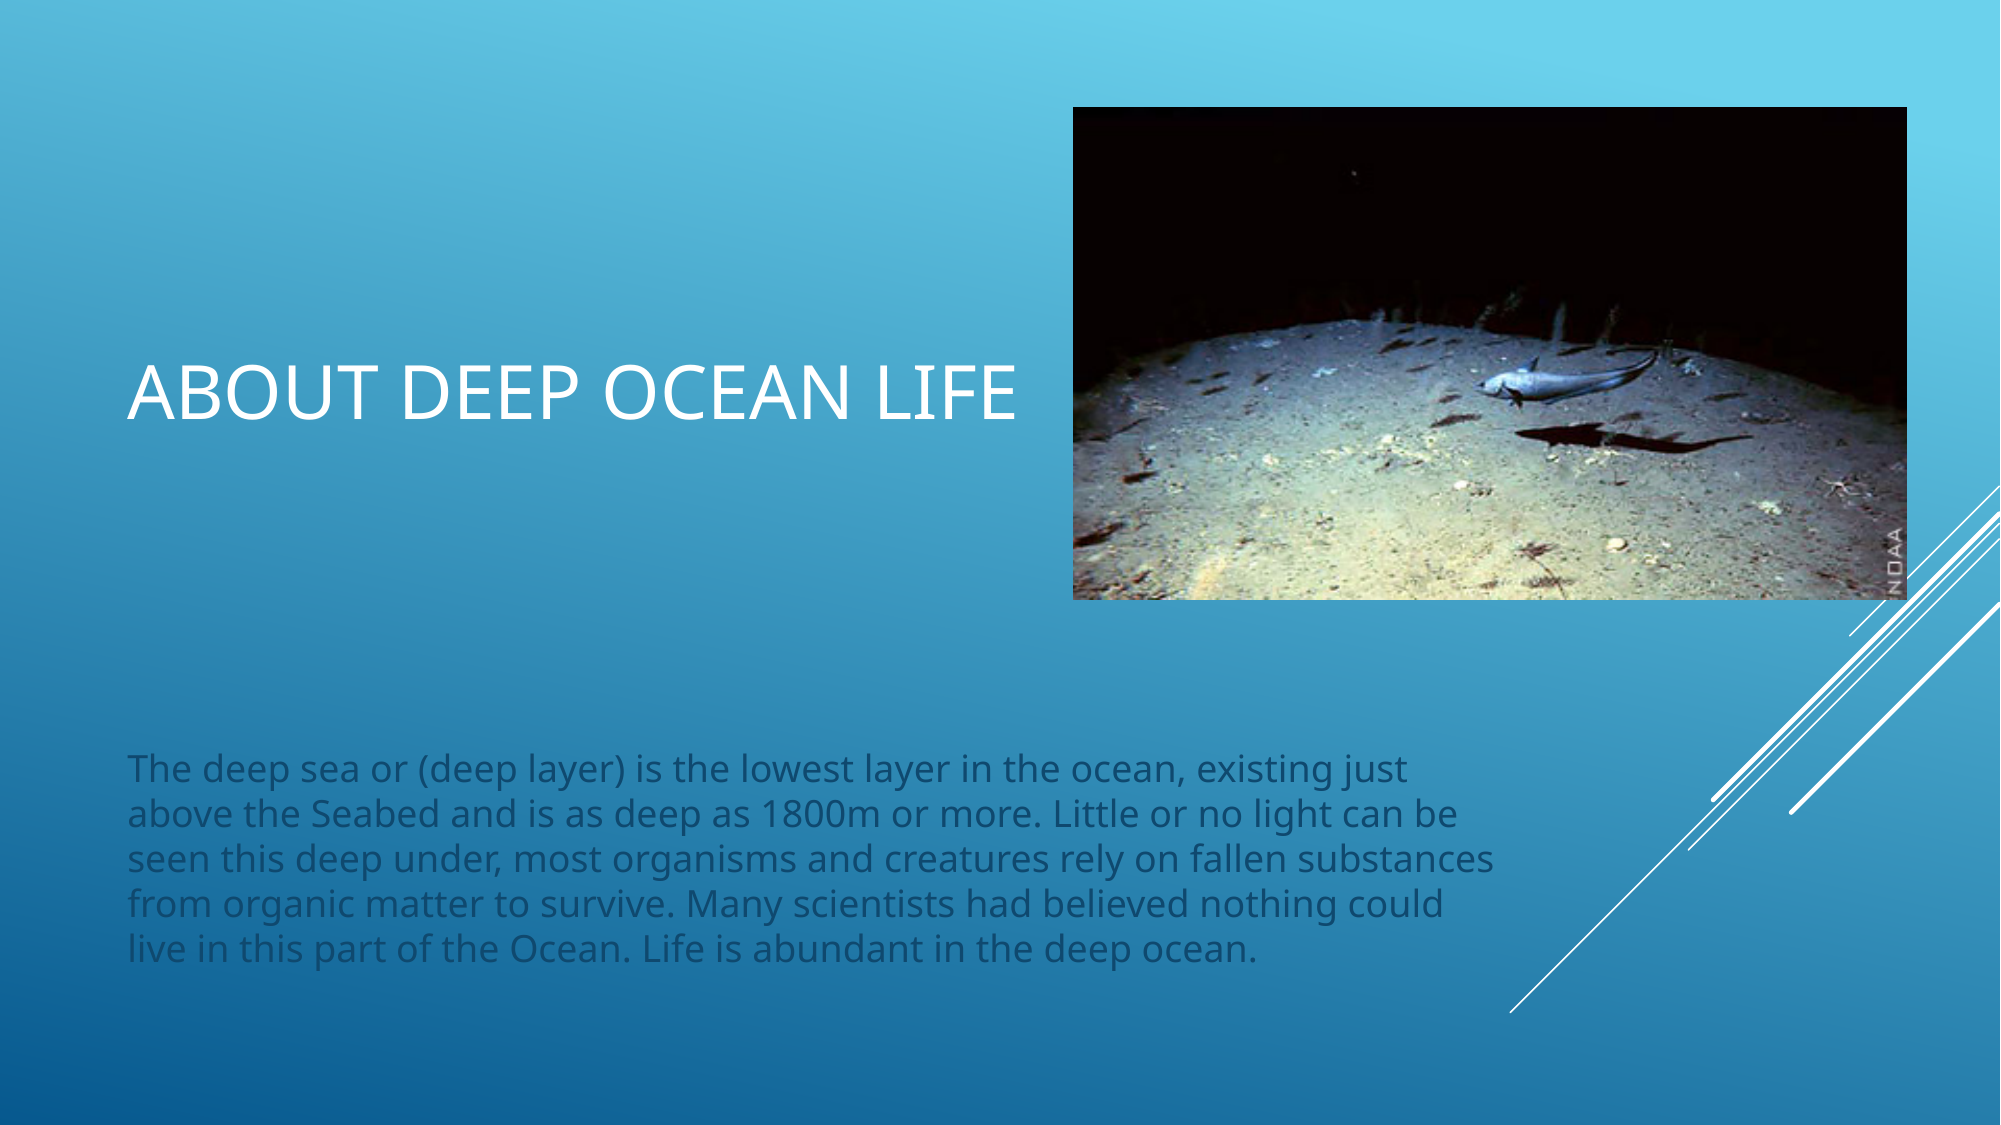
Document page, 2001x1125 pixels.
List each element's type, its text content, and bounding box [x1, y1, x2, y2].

list The deep sea or (deep layer) is the lowest layer in the ocean, existing just above the Seabed and is as deep as 1800m or more. Little or no light can be seen this deep under, most organisms and creatures rely on fallen substances from organic matter to survive. Many scientists had believed nothing could live in this part of the Ocean. Life is abundant in the deep ocean. [112, 737, 1513, 984]
picture [1073, 107, 1907, 600]
title About deep ocean life [112, 243, 1073, 443]
